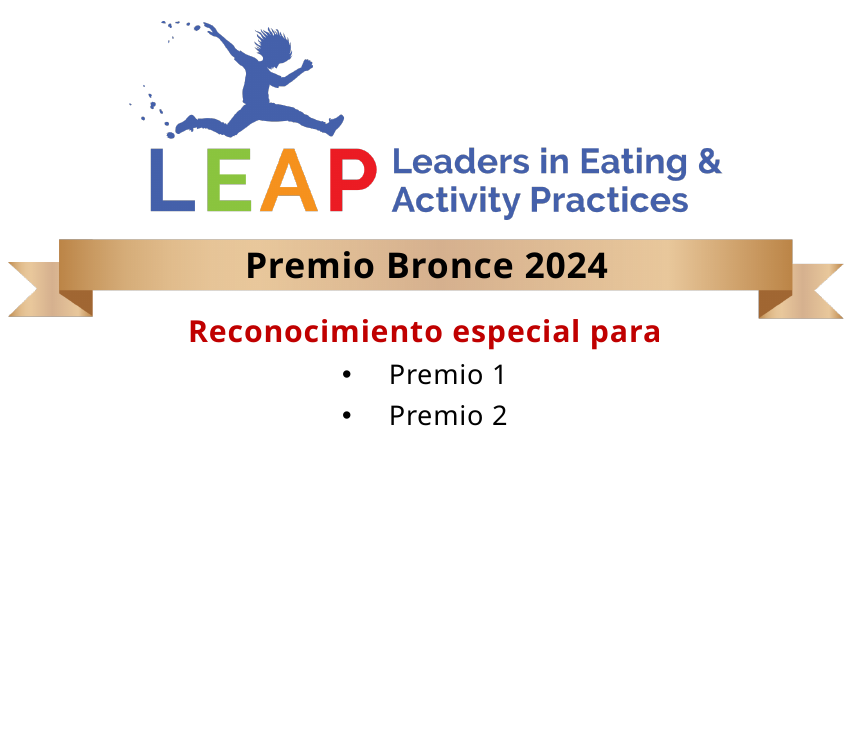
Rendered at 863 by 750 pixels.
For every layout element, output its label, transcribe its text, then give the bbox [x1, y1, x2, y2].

picture [1, 0, 863, 338]
title Premio Bronce 2024 [65, 240, 788, 294]
list Reconocimiento especial para Premio 1 Premio 2 [92, 309, 758, 604]
